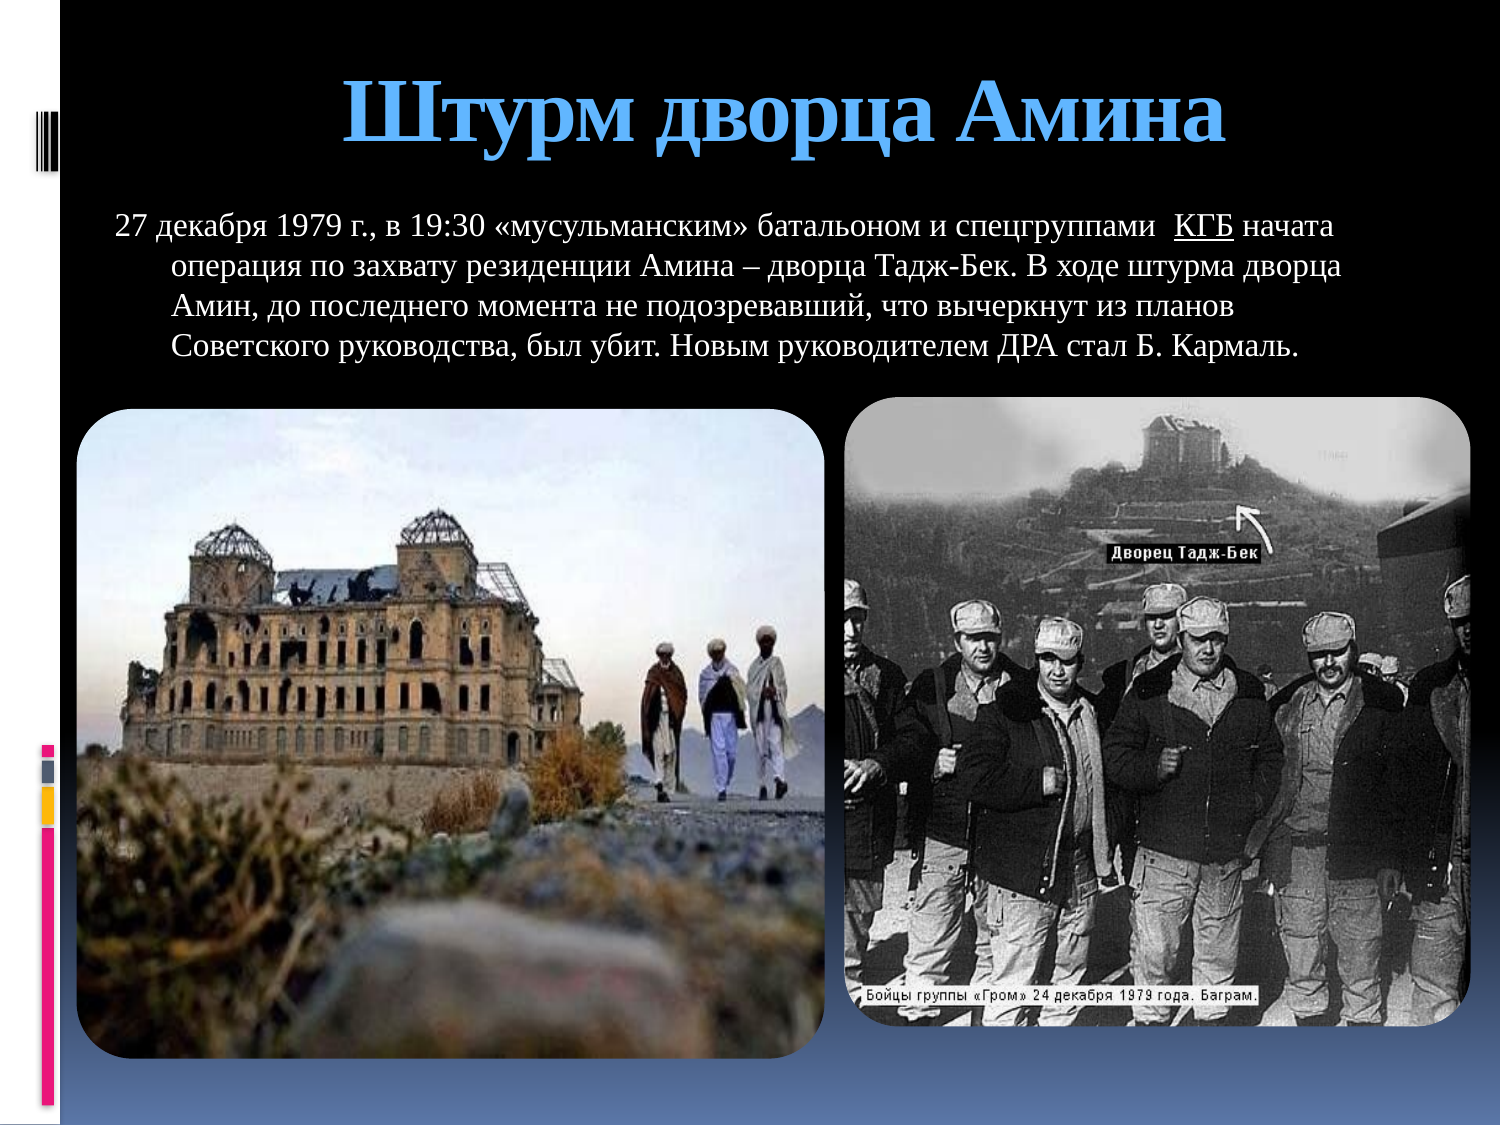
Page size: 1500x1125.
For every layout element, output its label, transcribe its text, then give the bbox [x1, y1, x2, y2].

title Штурм дворца Амина [147, 42, 1423, 193]
list 27 декабря 1979 г., в 19:30 «мусульманским» батальоном и спецгруппами КГБ начата операция по захвату резиденции Амина – дворца Тадж-Бек. В ходе штурма дворца Амин, до последнего момента не подозревавший, что вычеркнут из планов Советского руководства, был убит. Новым руководителем ДРА стал Б. Кармаль. [88, 196, 1414, 1024]
picture [844, 396, 1471, 1027]
picture [76, 408, 825, 1060]
